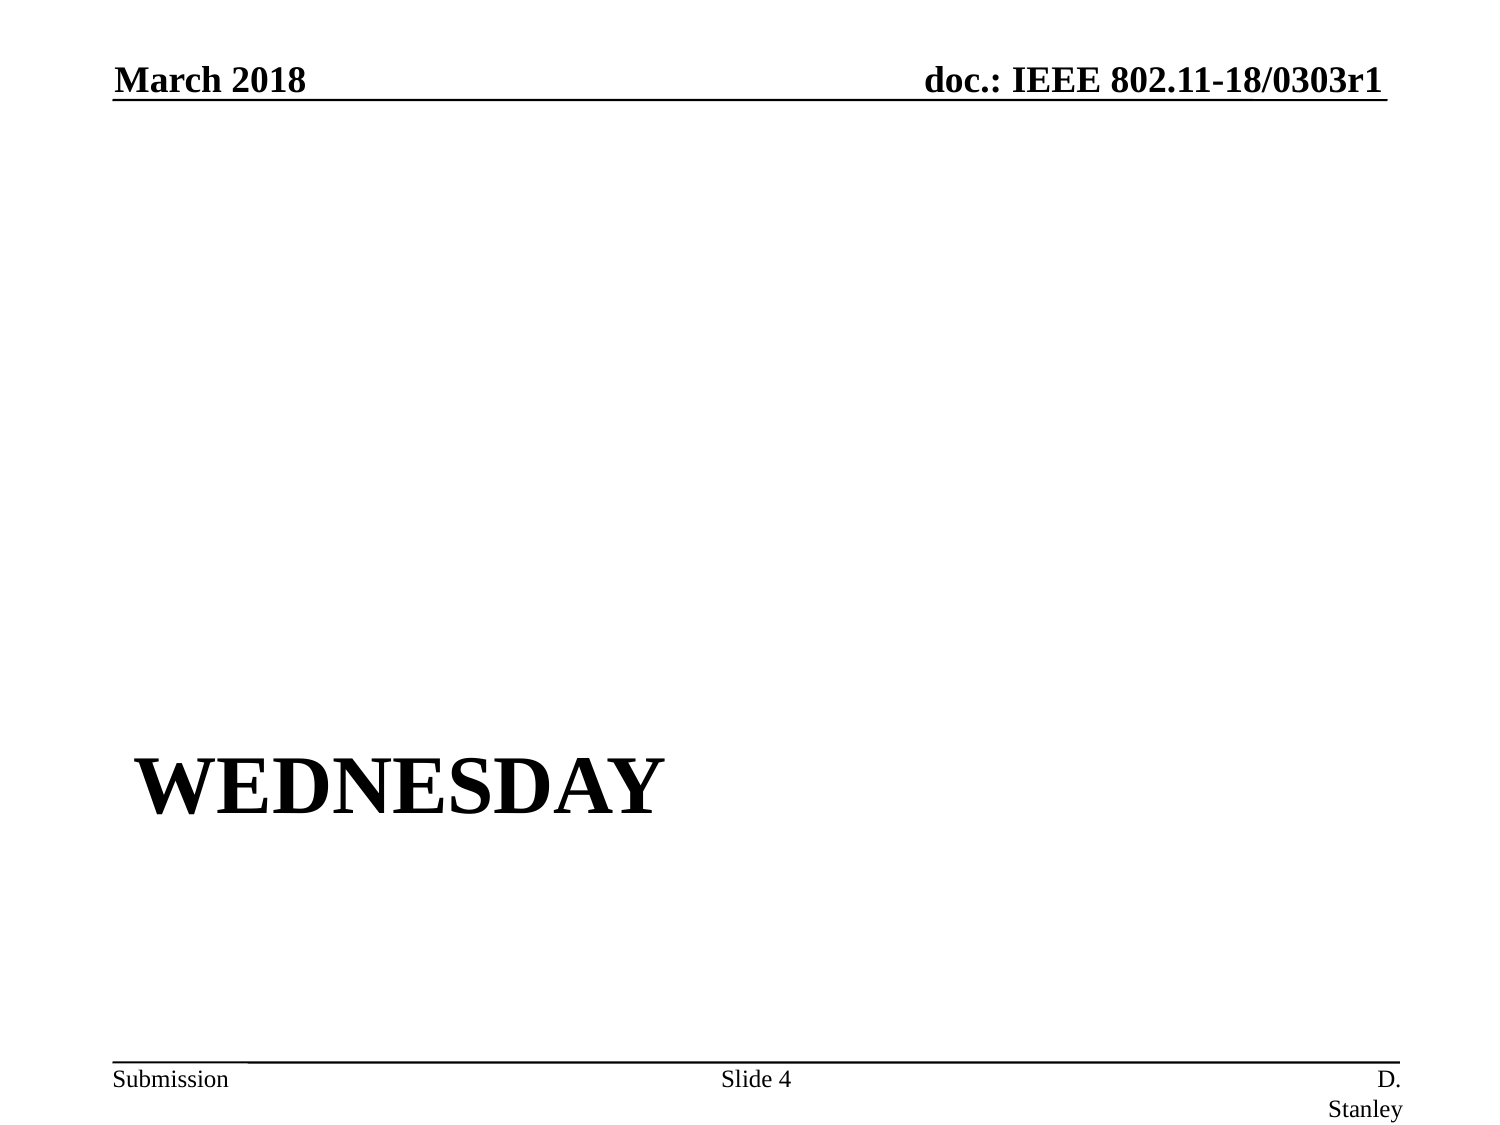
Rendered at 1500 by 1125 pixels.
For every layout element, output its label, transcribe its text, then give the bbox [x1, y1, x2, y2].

slide_number Slide 4 [712, 1061, 800, 1093]
footer D. Stanley, HP Enterprise [1324, 1061, 1402, 1093]
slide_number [114, 54, 374, 101]
title Wednesday [118, 722, 1394, 947]
